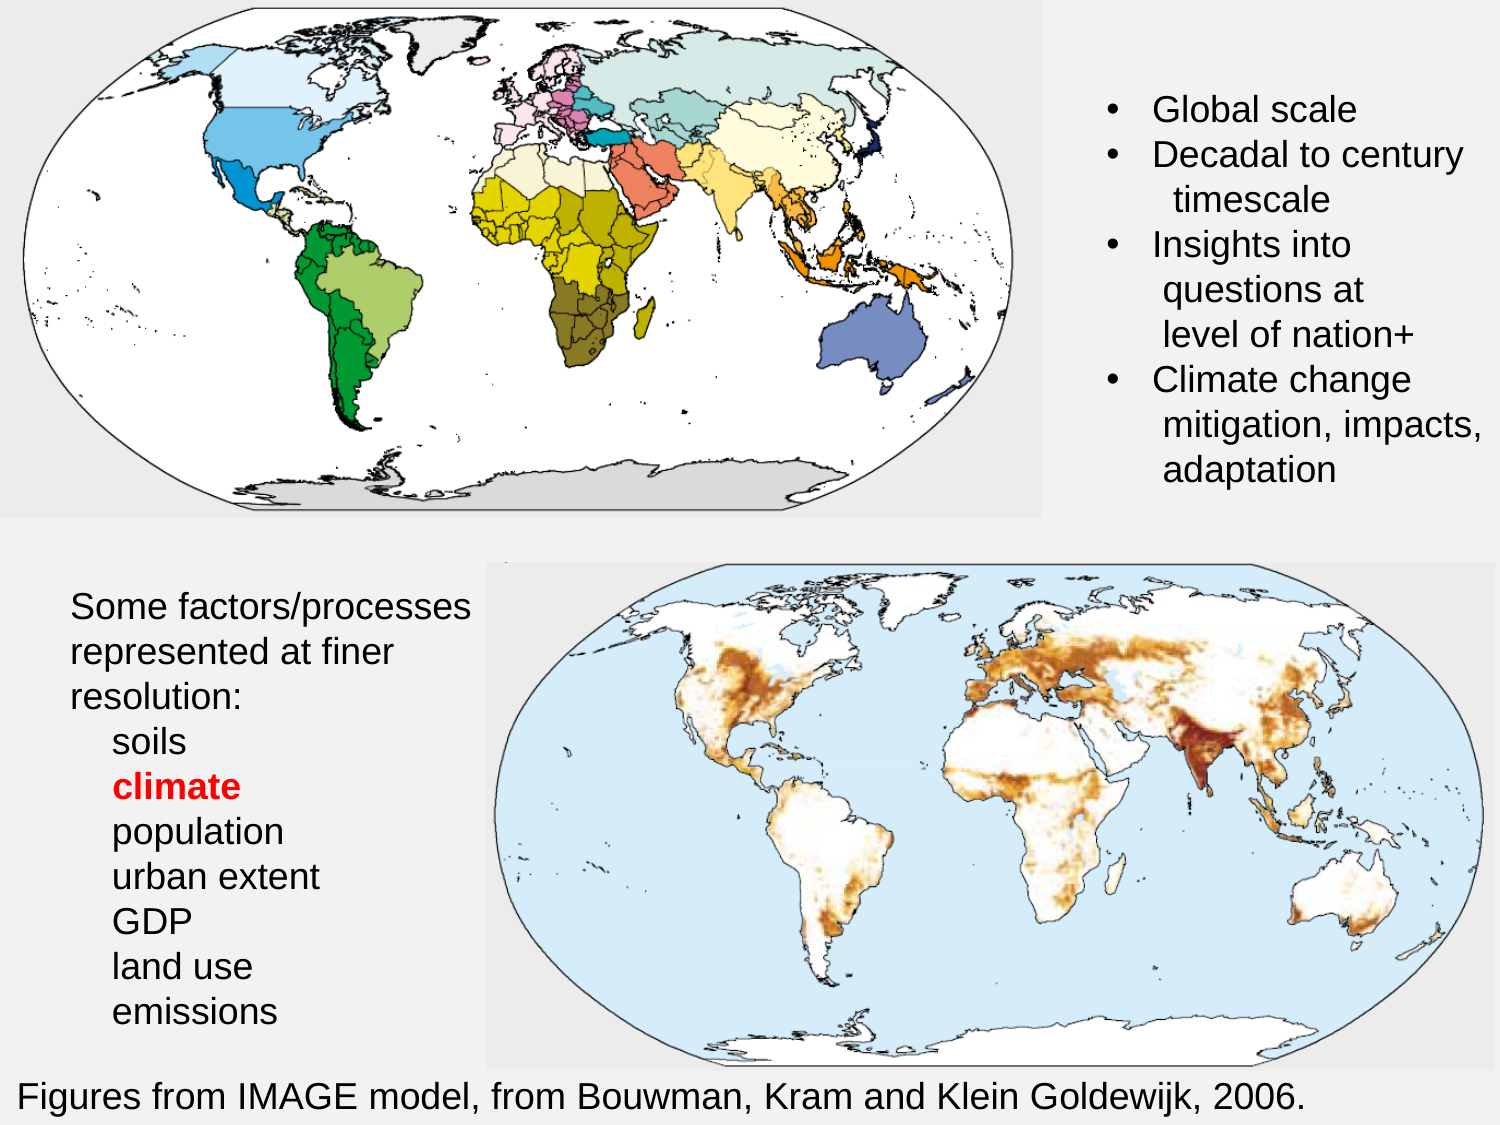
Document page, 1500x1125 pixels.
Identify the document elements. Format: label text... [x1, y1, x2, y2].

text_box Figures from IMAGE model, from Bouwman, Kram and Klein Goldewijk, 2006. [487, 1079, 1323, 1125]
text_box Figures from IMAGE model, from Bouwman, Kram and Klein Goldewijk, 2006. [1, 1064, 55, 1125]
text_box Global scale Decadal to century timescale Insights into questions at level of nation+ Climate change mitigation, impacts, adaptation [1091, 78, 1498, 498]
text_box Some factors/processes represented at finer resolution: soils climate population urban extent GDP land use emissions [55, 574, 487, 1125]
picture [0, 0, 1042, 519]
picture [485, 562, 1495, 1071]
